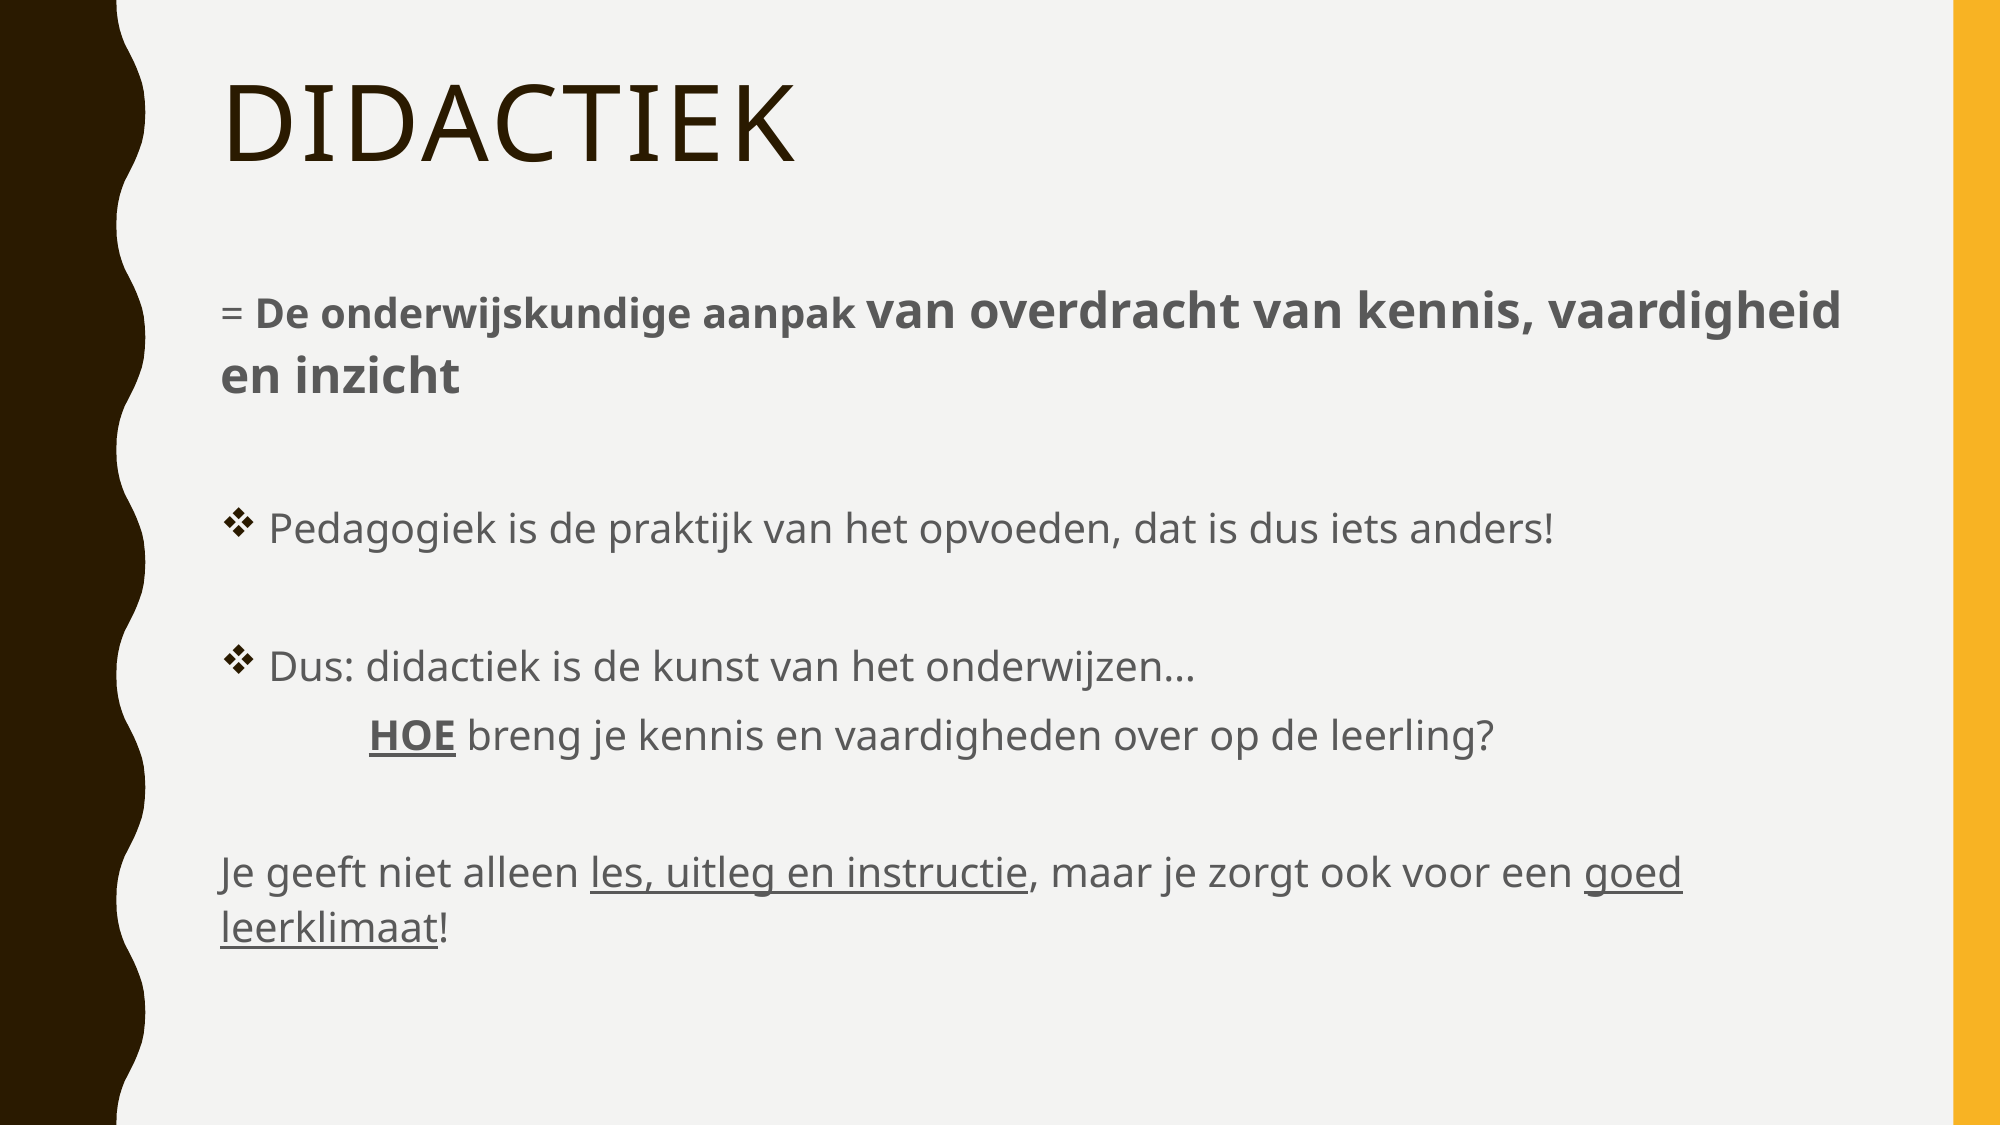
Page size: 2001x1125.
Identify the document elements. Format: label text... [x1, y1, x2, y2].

list = De onderwijskundige aanpak van overdracht van kennis, vaardigheid en inzicht Pedagogiek is de praktijk van het opvoeden, dat is dus iets anders! Dus: didactiek is de kunst van het onderwijzen… HOE breng je kennis en vaardigheden over op de leerling? Je geeft niet alleen les, uitleg en instructie, maar je zorgt ook voor een goed leerklimaat! [205, 265, 1875, 965]
title didactiek [205, 62, 1875, 265]
